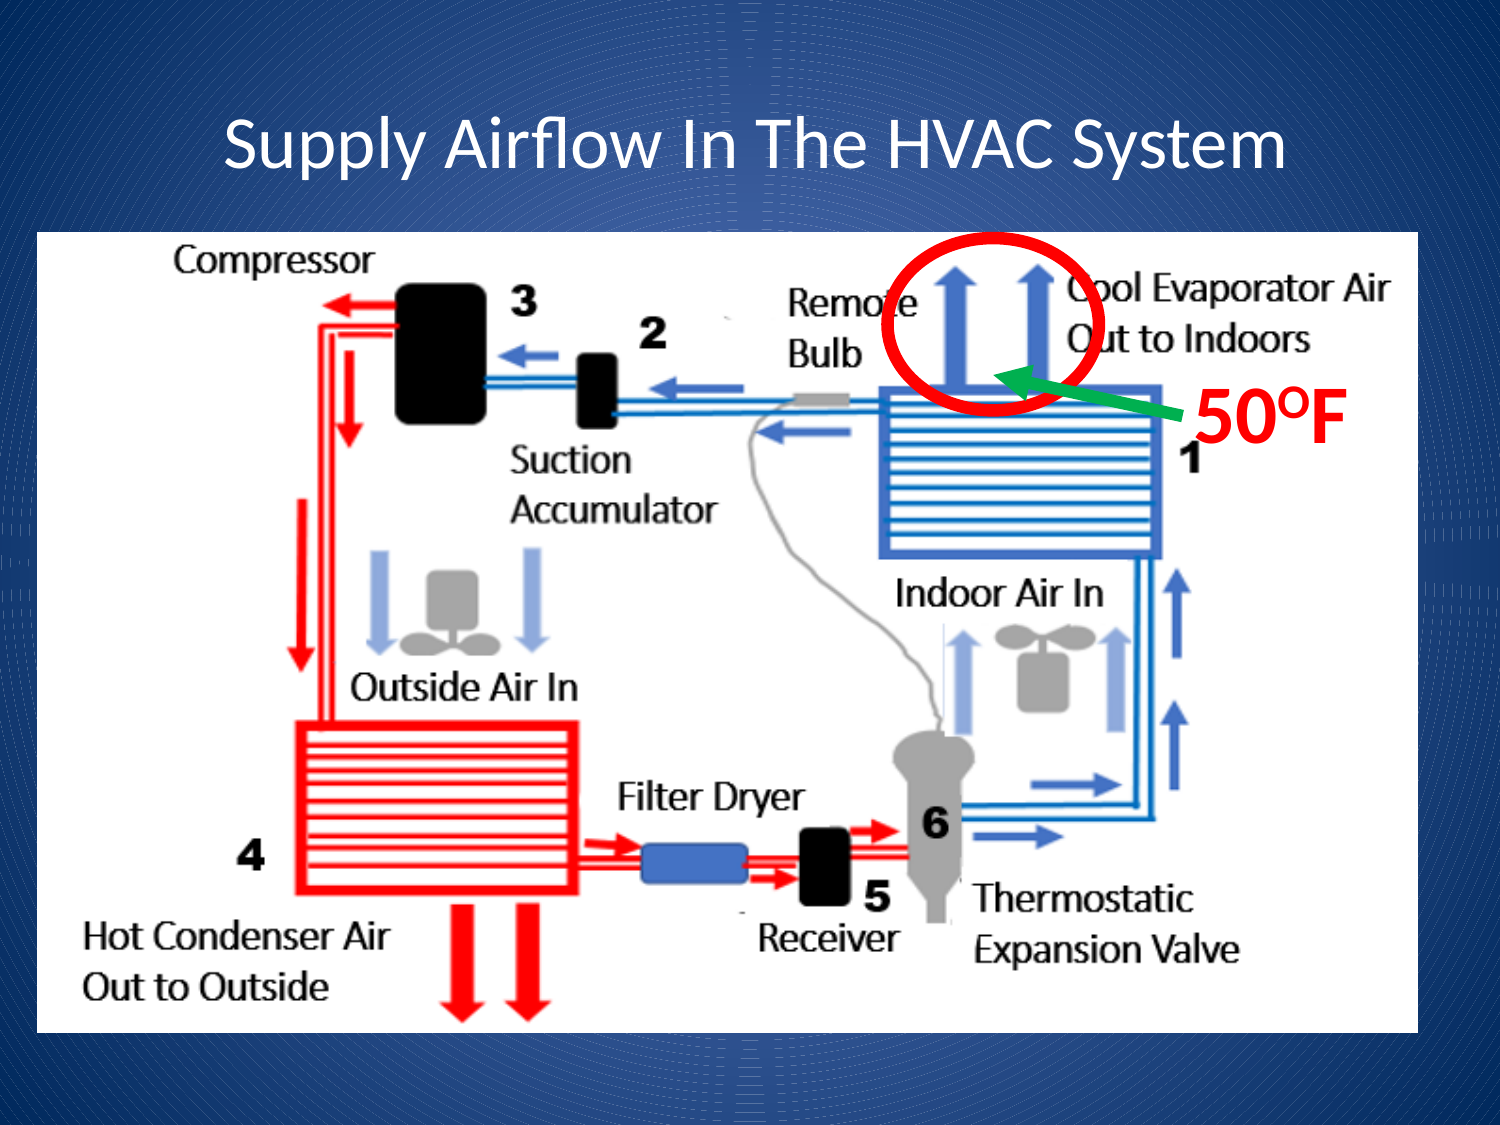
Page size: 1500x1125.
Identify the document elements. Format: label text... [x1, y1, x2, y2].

title Supply Airflow In The HVAC System [37, 45, 1475, 233]
picture [37, 232, 1418, 1033]
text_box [992, 374, 1183, 417]
